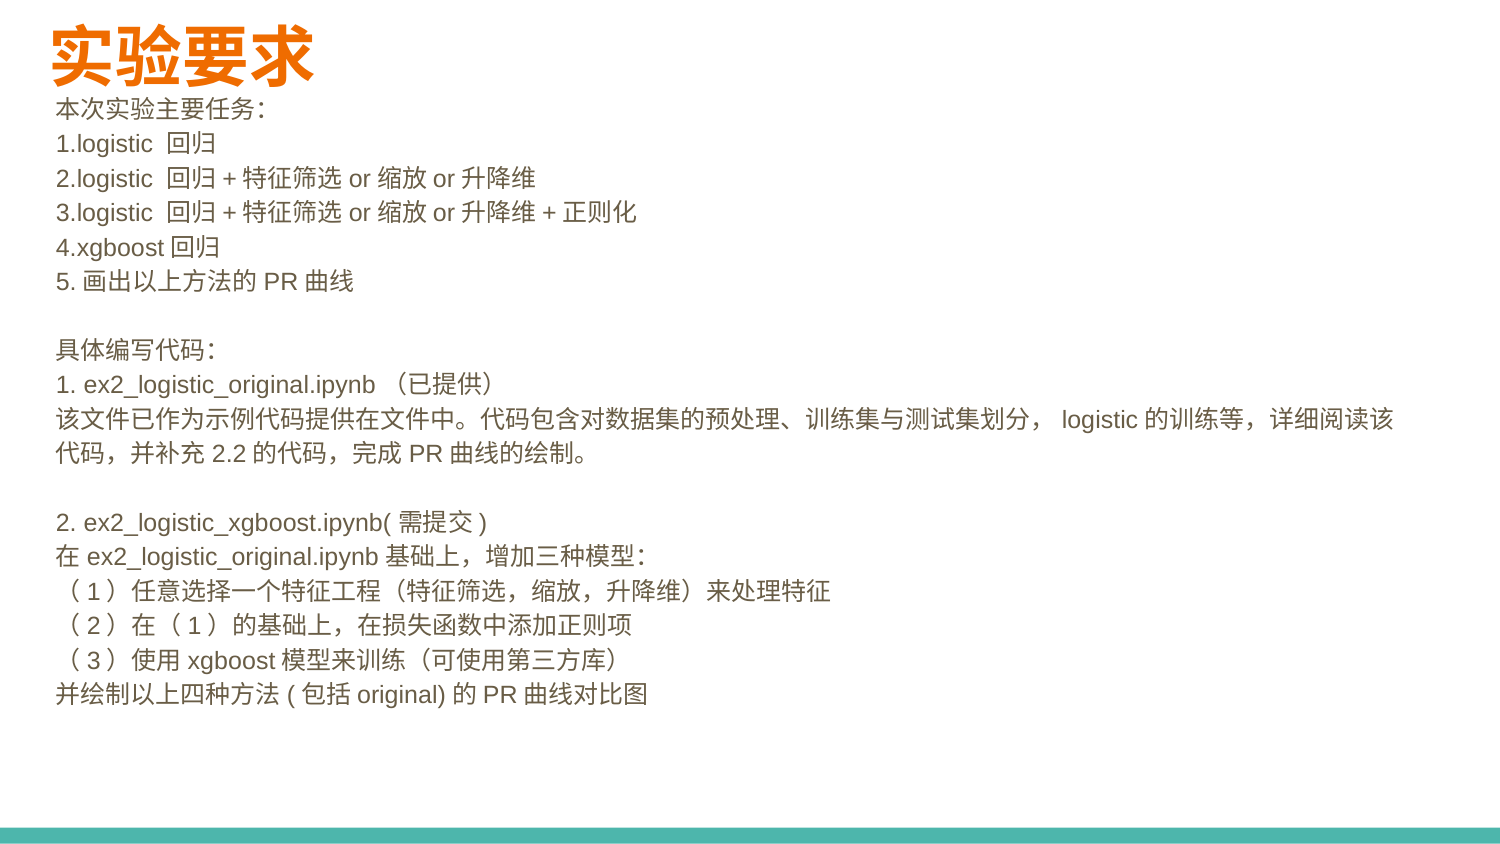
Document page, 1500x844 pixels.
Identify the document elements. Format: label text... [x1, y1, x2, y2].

list 本次实验主要任务： 1.logistic 回归 2.logistic 回归+特征筛选or缩放or升降维 3.logistic 回归+特征筛选or缩放or升降维+正则化 4.xgboost回归 5.画出以上方法的PR曲线 具体编写代码： 1. ex2_logistic_original.ipynb（已提供） 该文件已作为示例代码提供在文件中。代码包含对数据集的预处理、训练集与测试集划分，logistic的训练等，详细阅读该代码，并补充2.2的代码，完成PR曲线的绘制。 2. ex2_logistic_xgboost.ipynb(需提交) 在ex2_logistic_original.ipynb基础上，增加三种模型： （1）任意选择一个特征工程（特征筛选，缩放，升降维）来处理特征 （2）在（1）的基础上，在损失函数中添加正则项 （3）使用xgboost模型来训练（可使用第三方库） 并绘制以上四种方法(包括original)的PR曲线对比图 [22, 63, 1420, 781]
title 实验要求 [33, 0, 1432, 116]
